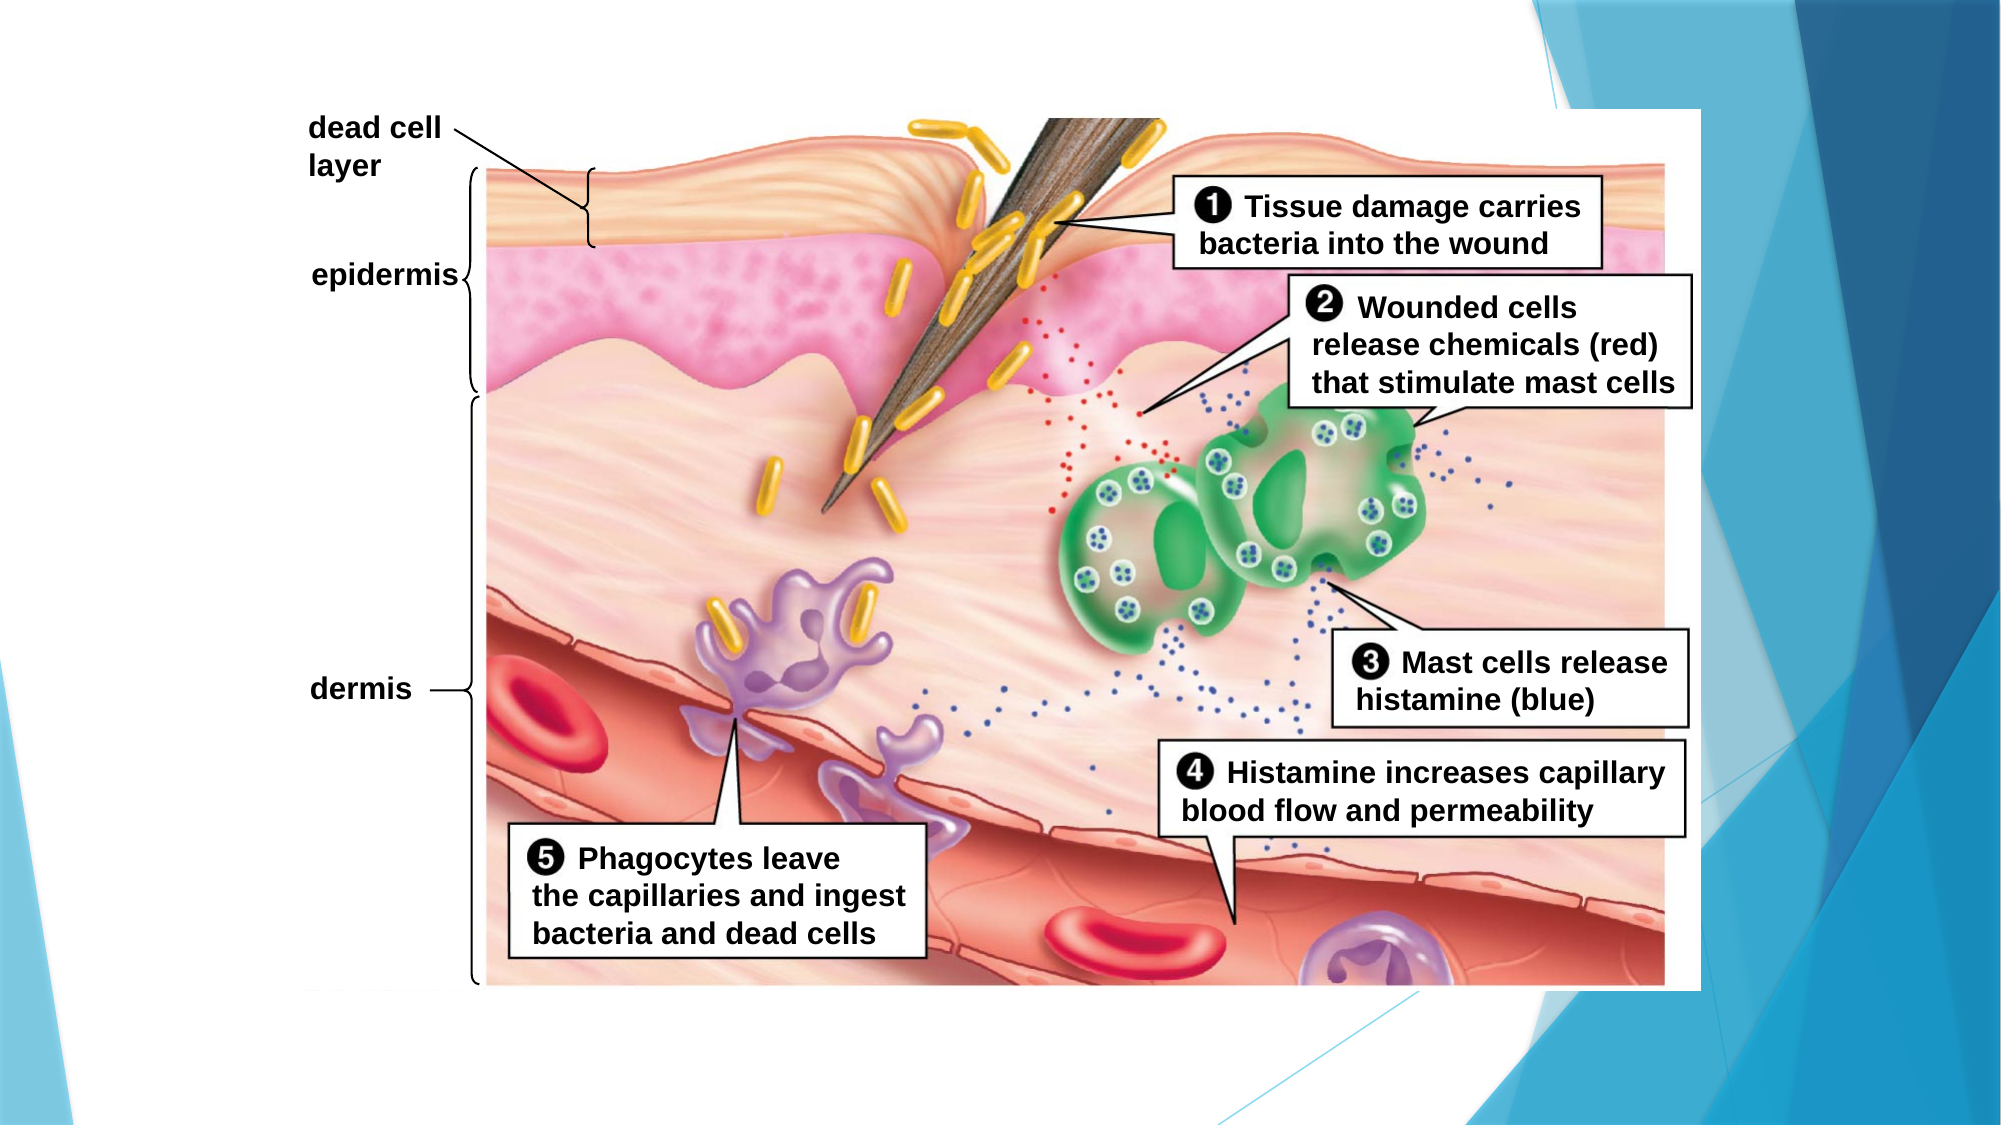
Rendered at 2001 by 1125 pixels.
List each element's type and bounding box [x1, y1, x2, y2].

picture [298, 108, 1702, 992]
